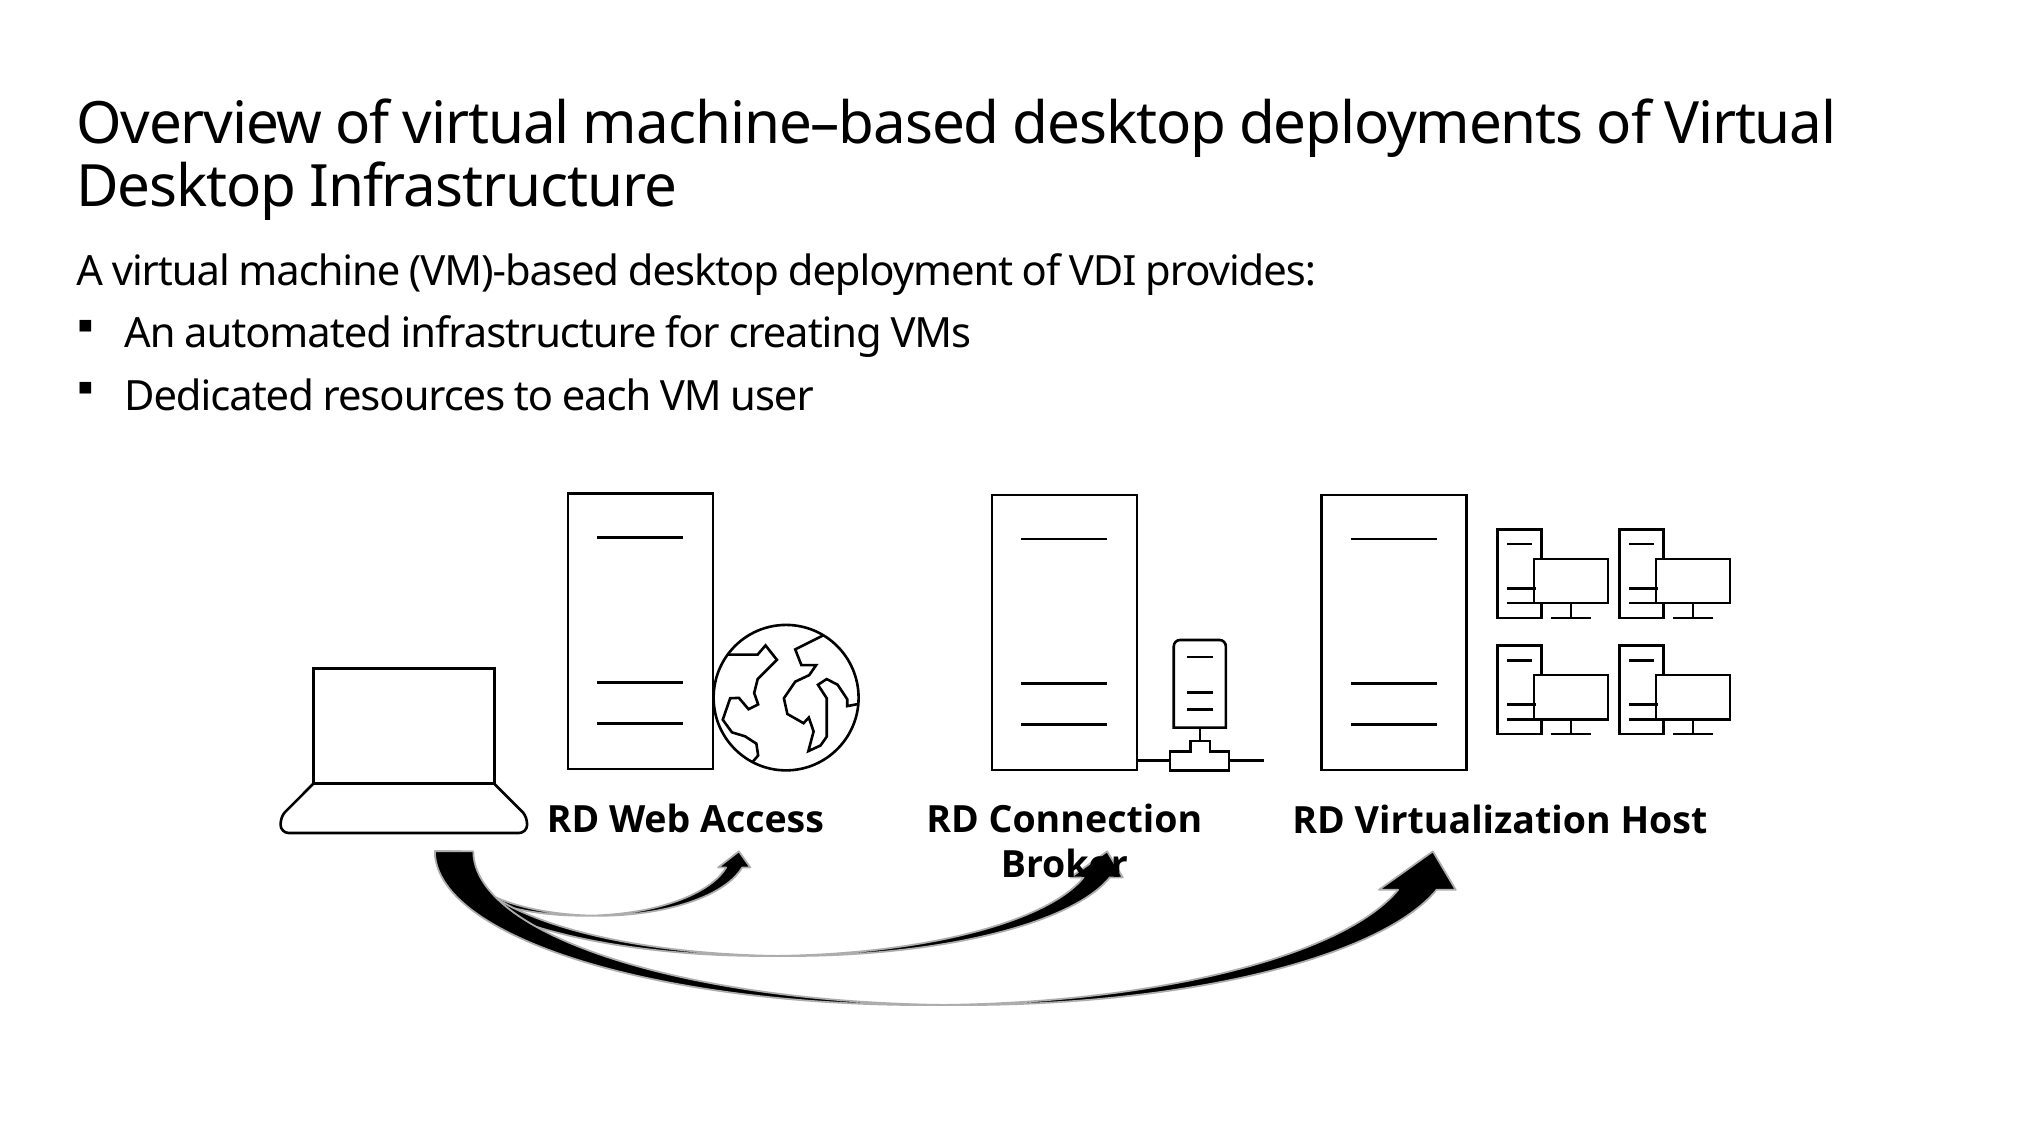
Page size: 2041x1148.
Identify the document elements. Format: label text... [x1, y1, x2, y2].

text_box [280, 493, 1739, 1006]
title Overview of virtual machine–based desktop deployments of Virtual Desktop Infrastructure [76, 93, 1968, 161]
list A virtual machine (VM)-based desktop deployment of VDI provides: An automated infrastructure for creating VMs Dedicated resources to each VM user [76, 243, 1968, 464]
